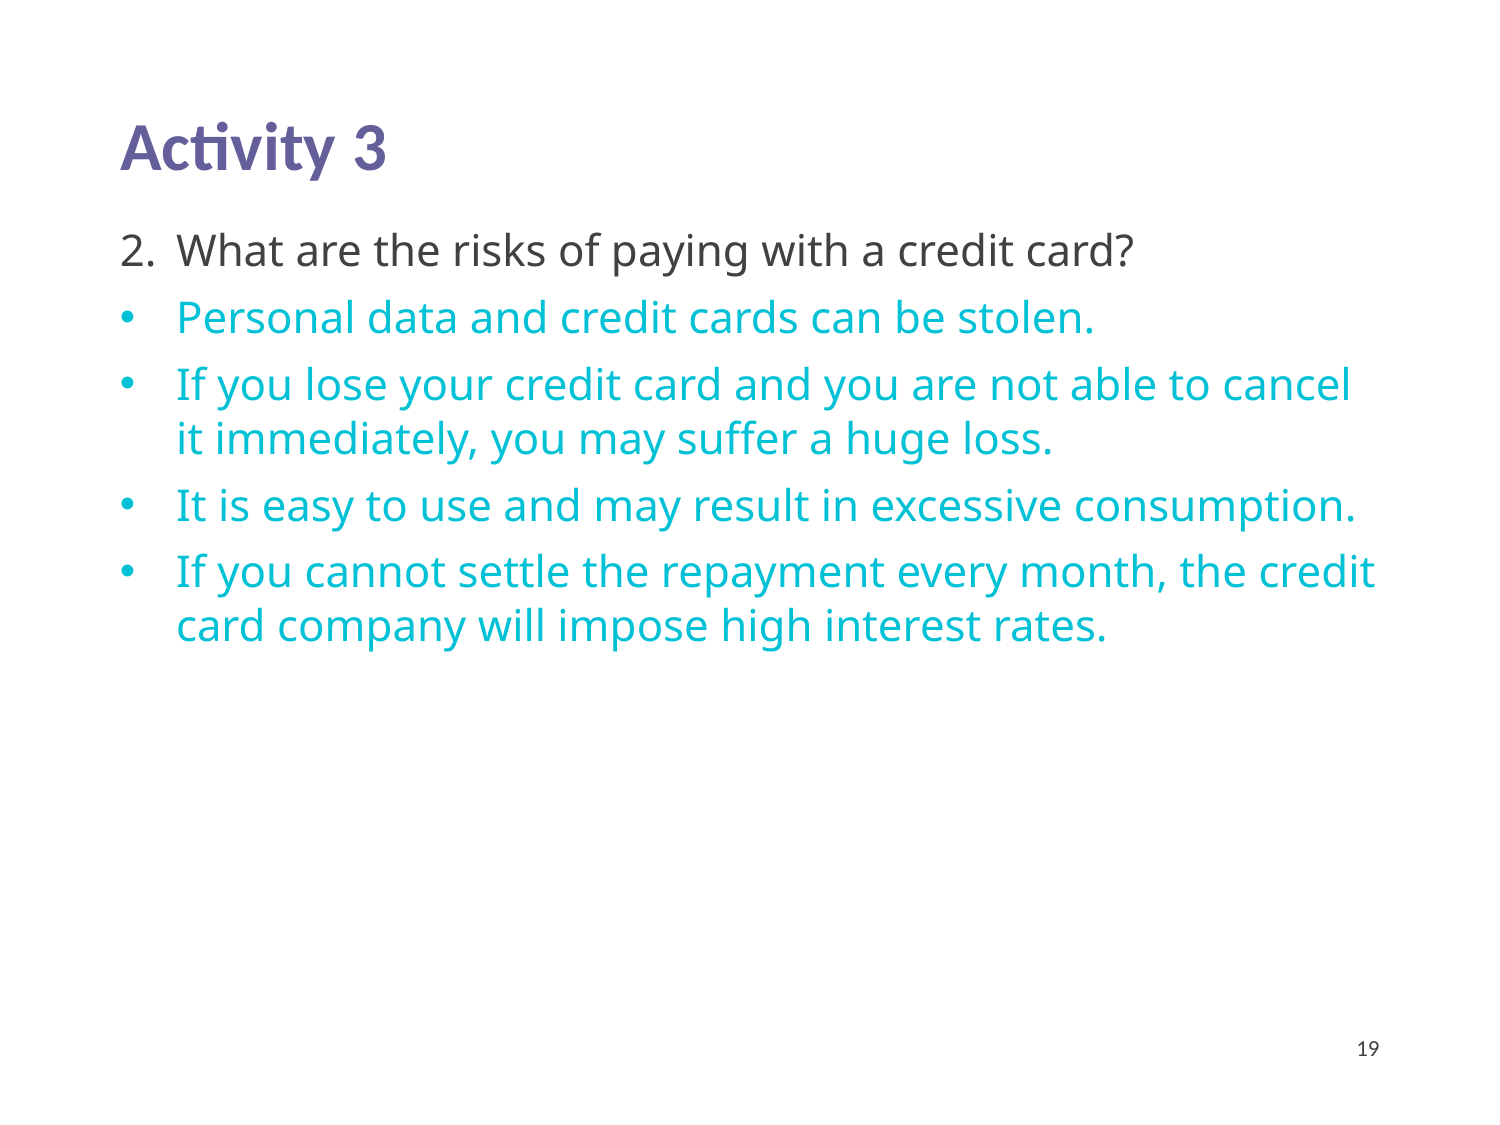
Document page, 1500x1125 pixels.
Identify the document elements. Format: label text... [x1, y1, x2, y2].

slide_number 19 [1353, 1035, 1381, 1062]
list Activity 3 [119, 113, 1382, 204]
list What are the risks of paying with a credit card? Personal data and credit cards can be stolen. If you lose your credit card and you are not able to cancel it immediately, you may suffer a huge loss. It is easy to use and may result in excessive consumption. If you cannot settle the repayment every month, the credit card company will impose high interest rates. [119, 220, 1381, 866]
